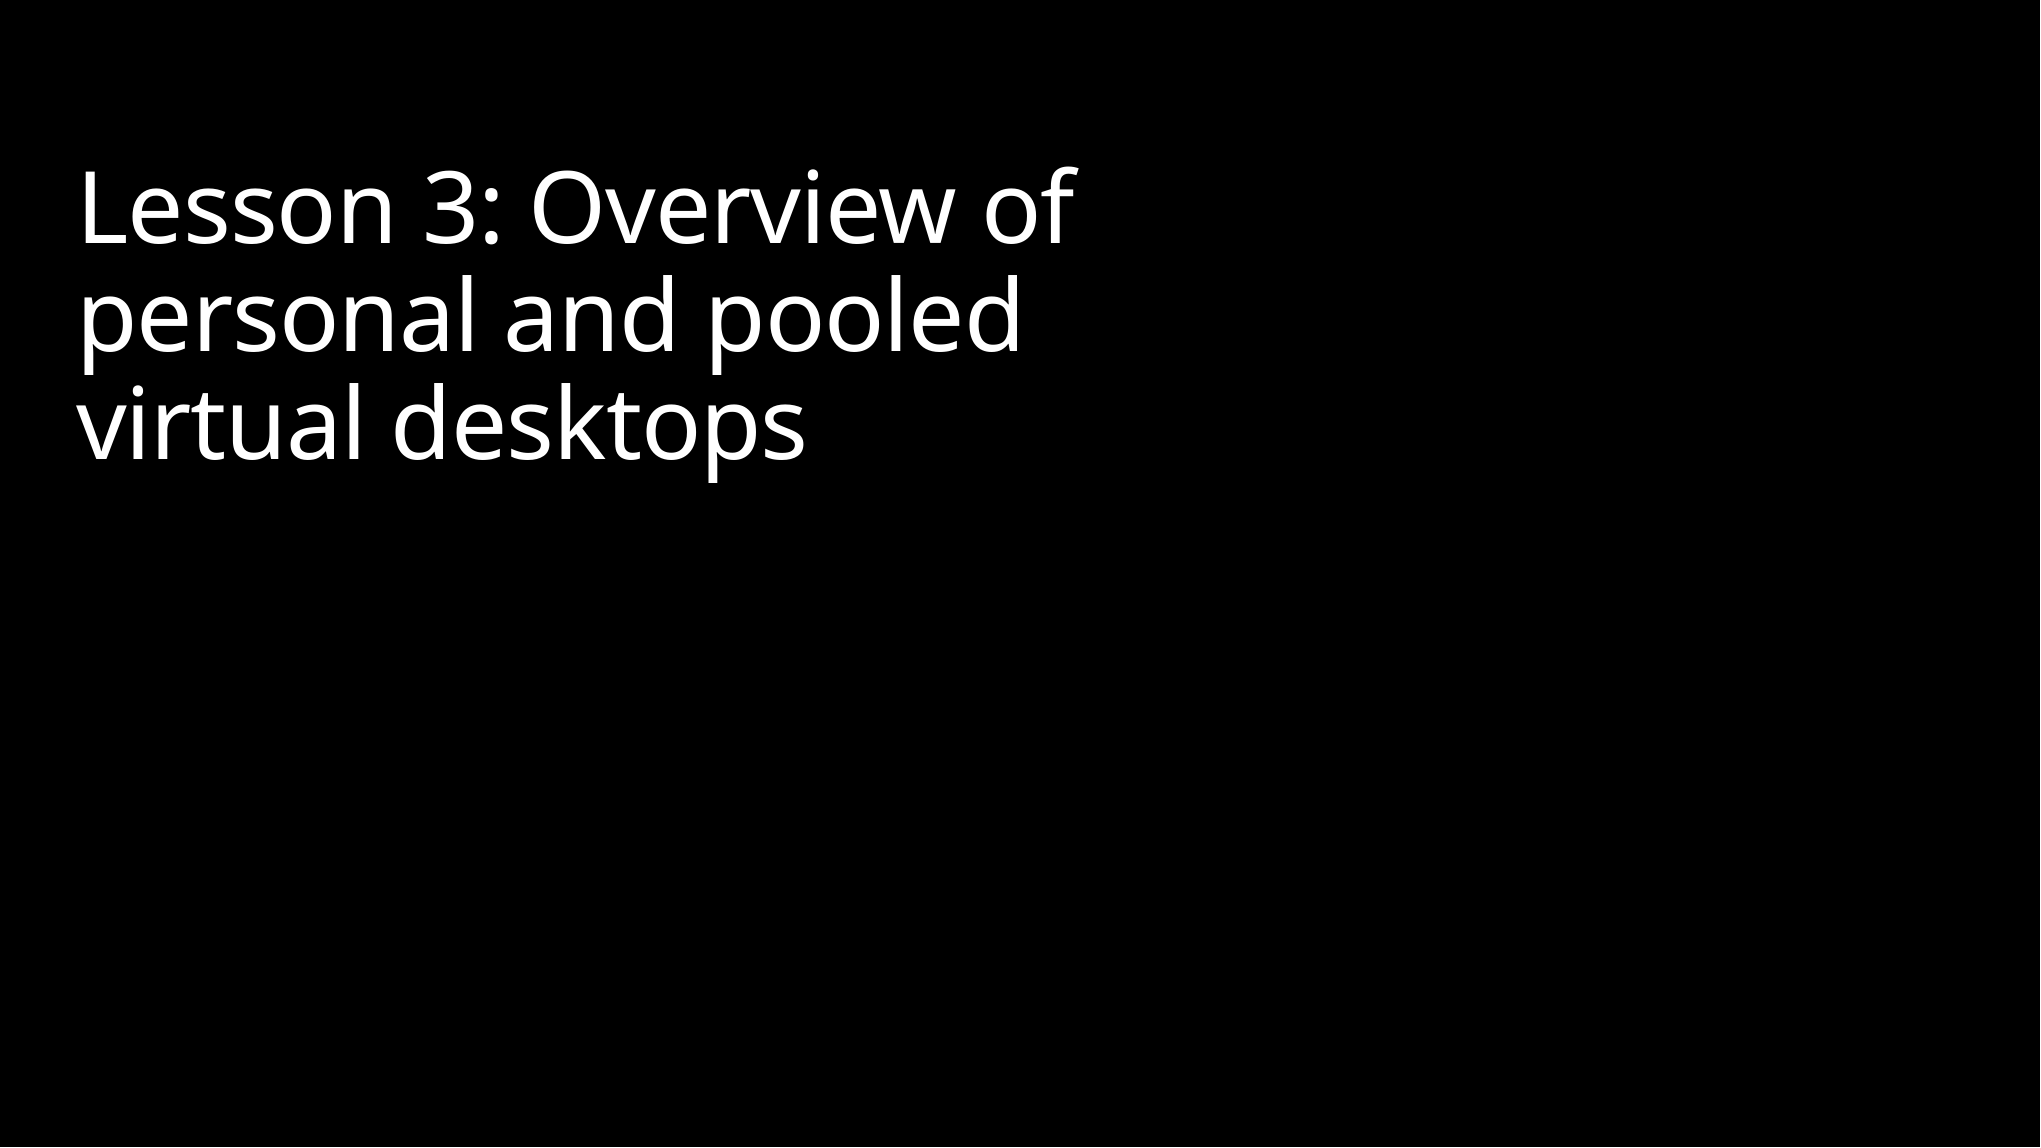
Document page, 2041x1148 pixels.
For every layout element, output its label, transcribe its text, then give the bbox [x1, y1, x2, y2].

title Lesson 3: Overview of personal and pooled virtual desktops [76, 157, 1324, 753]
